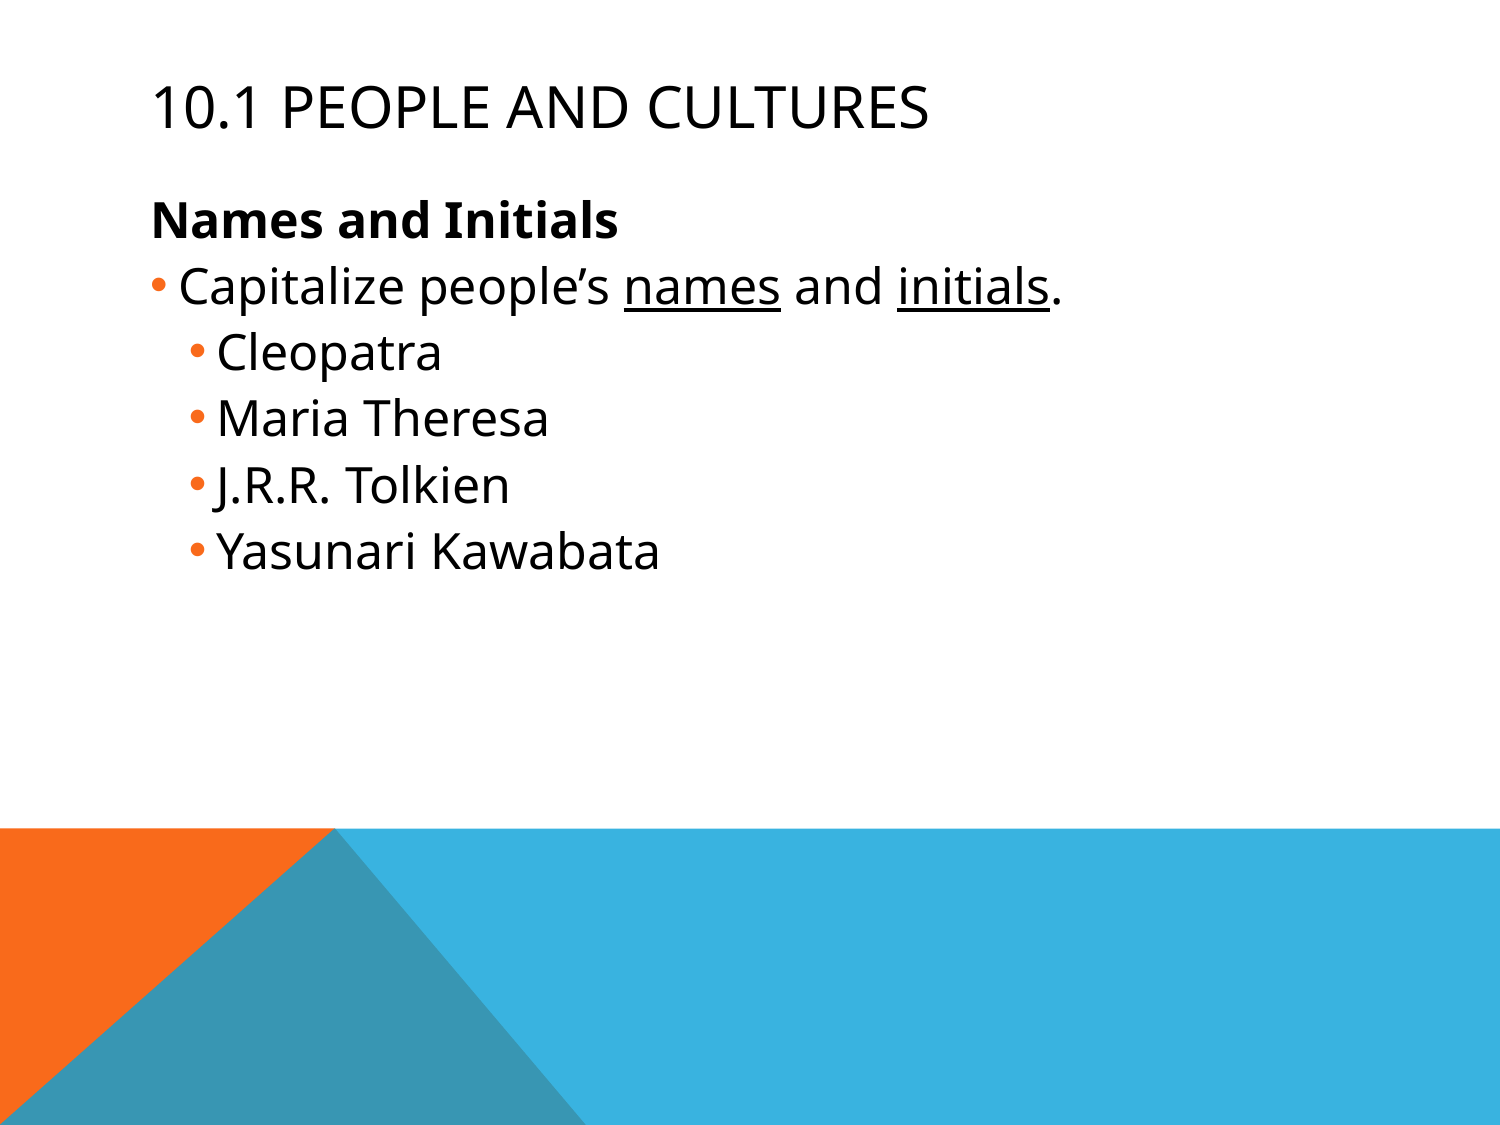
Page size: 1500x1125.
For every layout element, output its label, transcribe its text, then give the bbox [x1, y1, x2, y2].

title 10.1 People and Cultures [135, 60, 1369, 150]
list Names and Initials Capitalize people’s names and initials. Cleopatra Maria Theresa J.R.R. Tolkien Yasunari Kawabata [135, 180, 1369, 768]
